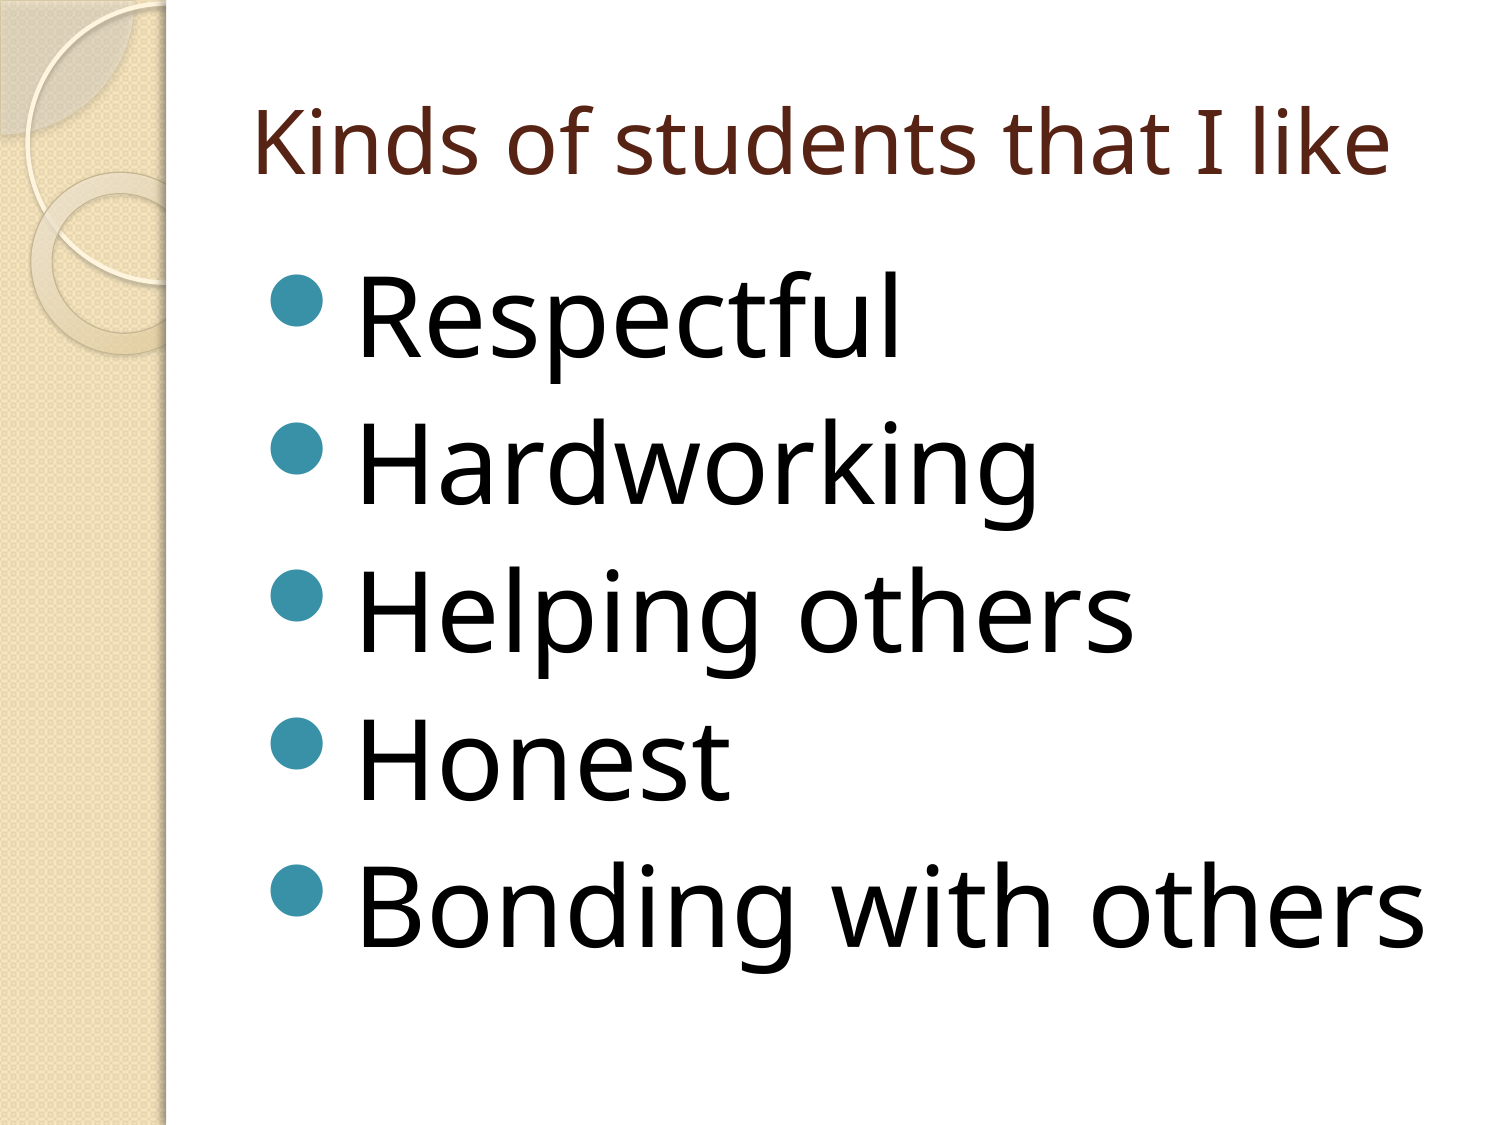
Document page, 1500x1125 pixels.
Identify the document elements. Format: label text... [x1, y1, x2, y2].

title Kinds of students that I like [235, 45, 1466, 233]
list Respectful Hardworking Helping others Honest Bonding with others [235, 237, 1466, 1025]
